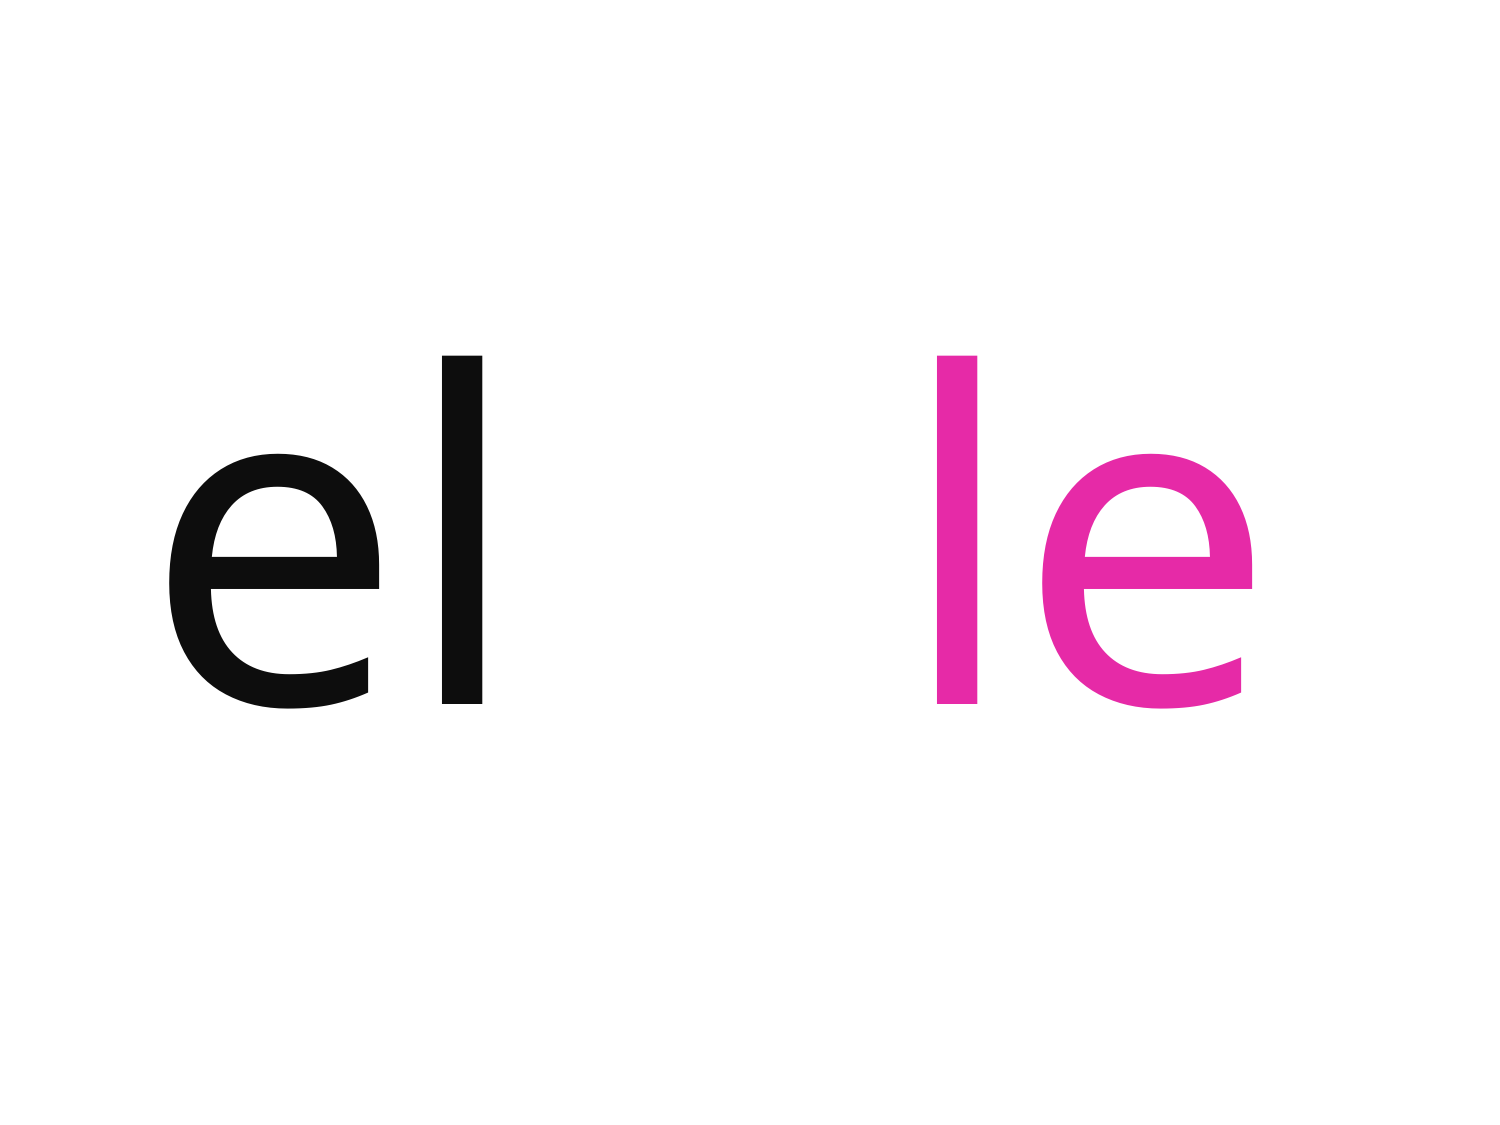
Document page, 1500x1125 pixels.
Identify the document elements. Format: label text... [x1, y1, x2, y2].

title el ele [35, 351, 1386, 692]
